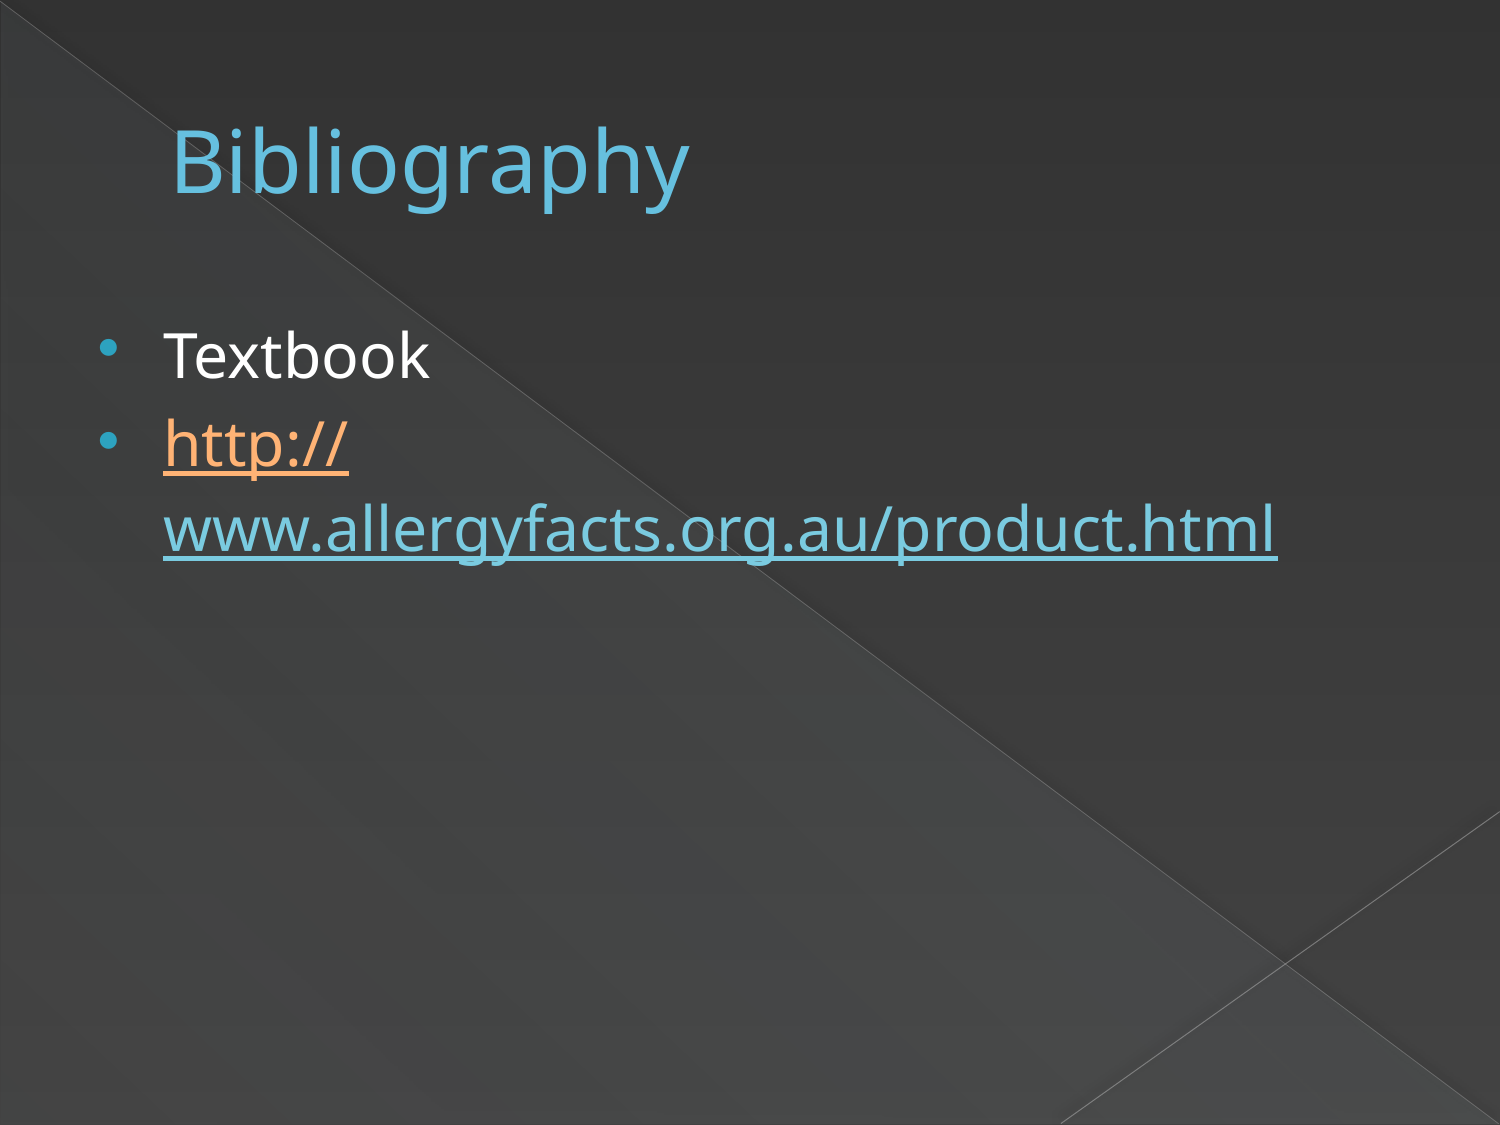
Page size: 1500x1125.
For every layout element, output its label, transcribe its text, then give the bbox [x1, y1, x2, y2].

title Bibliography [75, 43, 1425, 274]
list Textbook http://www.allergyfacts.org.au/product.html [75, 308, 1425, 1059]
